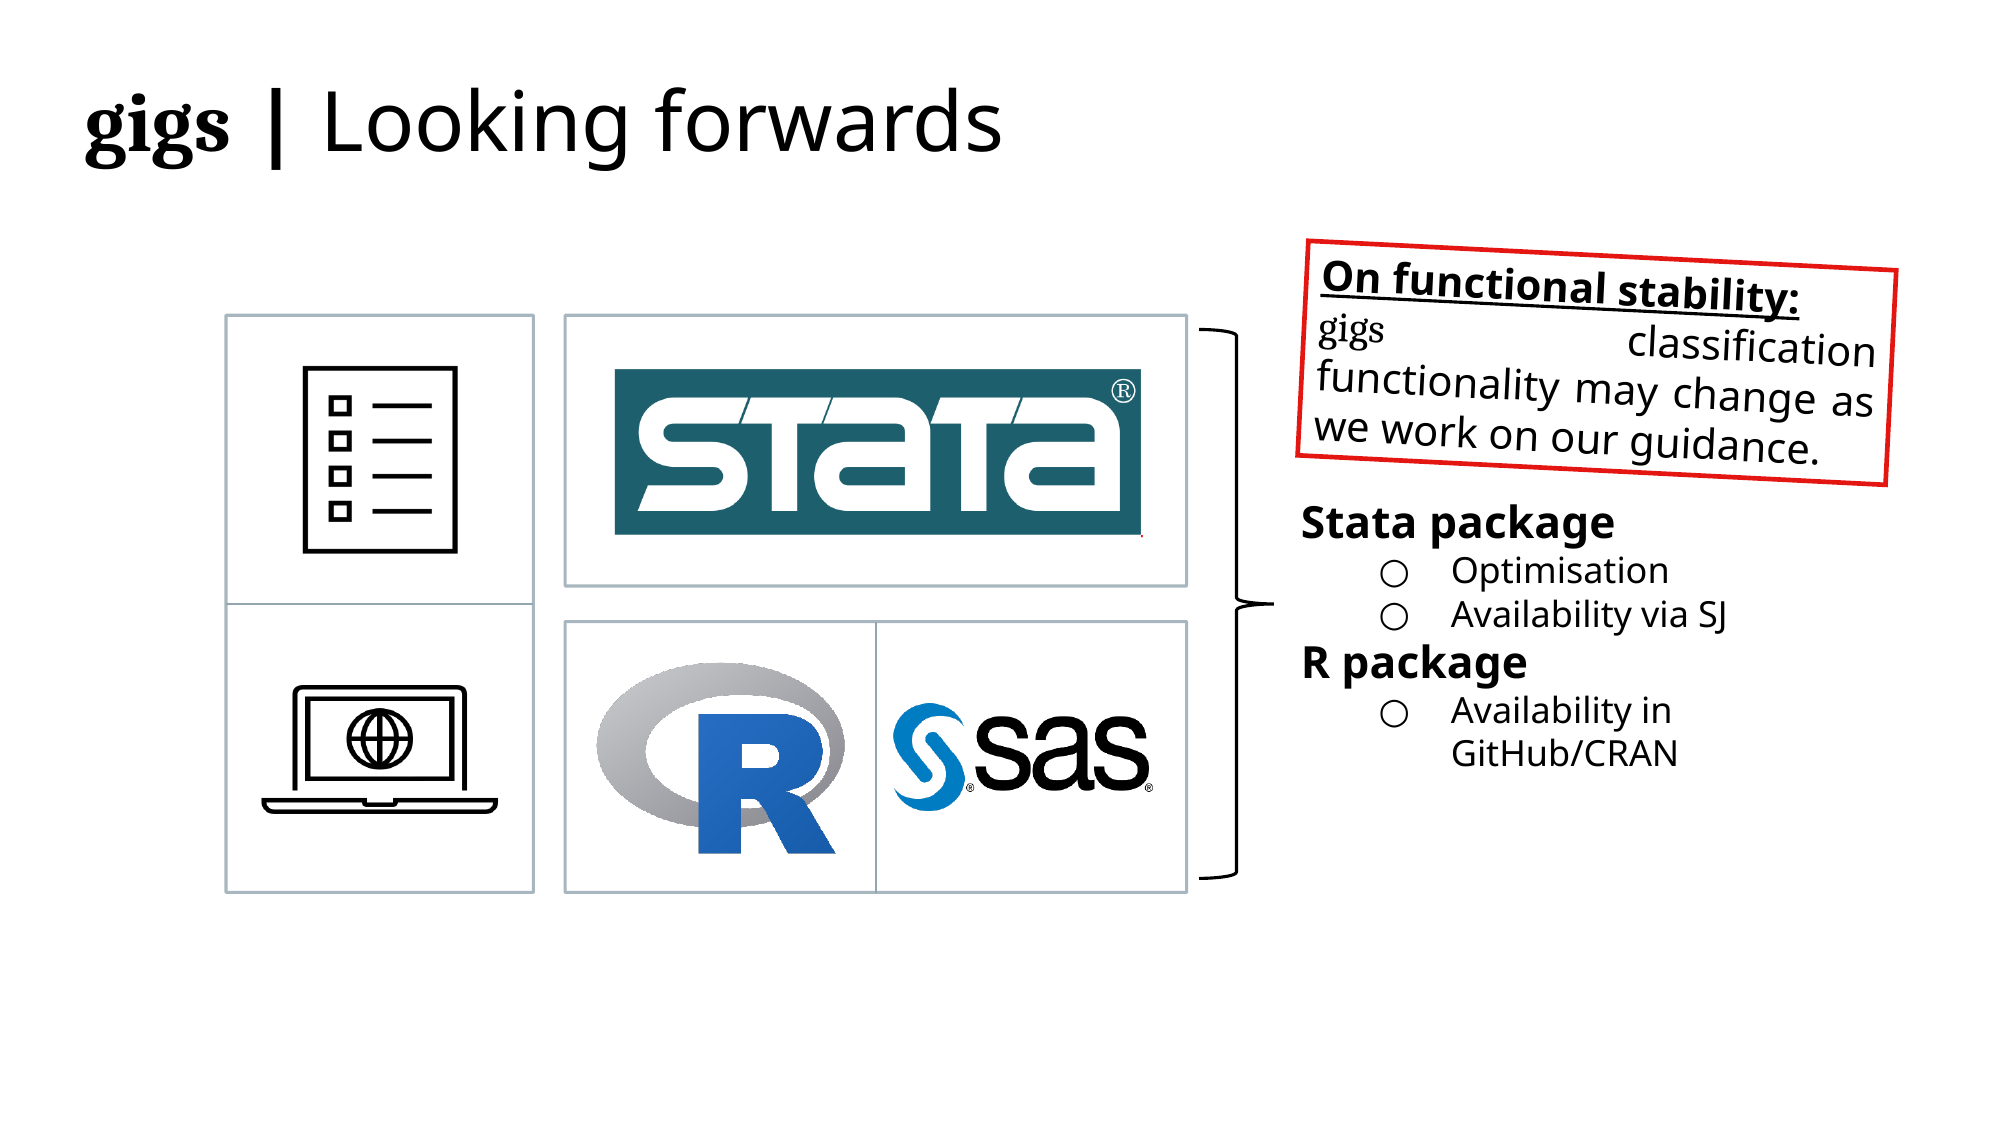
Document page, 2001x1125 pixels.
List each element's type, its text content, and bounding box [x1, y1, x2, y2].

title gigs | Looking forwards [64, 48, 1928, 174]
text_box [225, 315, 1774, 893]
text_box On functional stability: gigs classification functionality may change as we work on our guidance. [1303, 239, 1898, 486]
